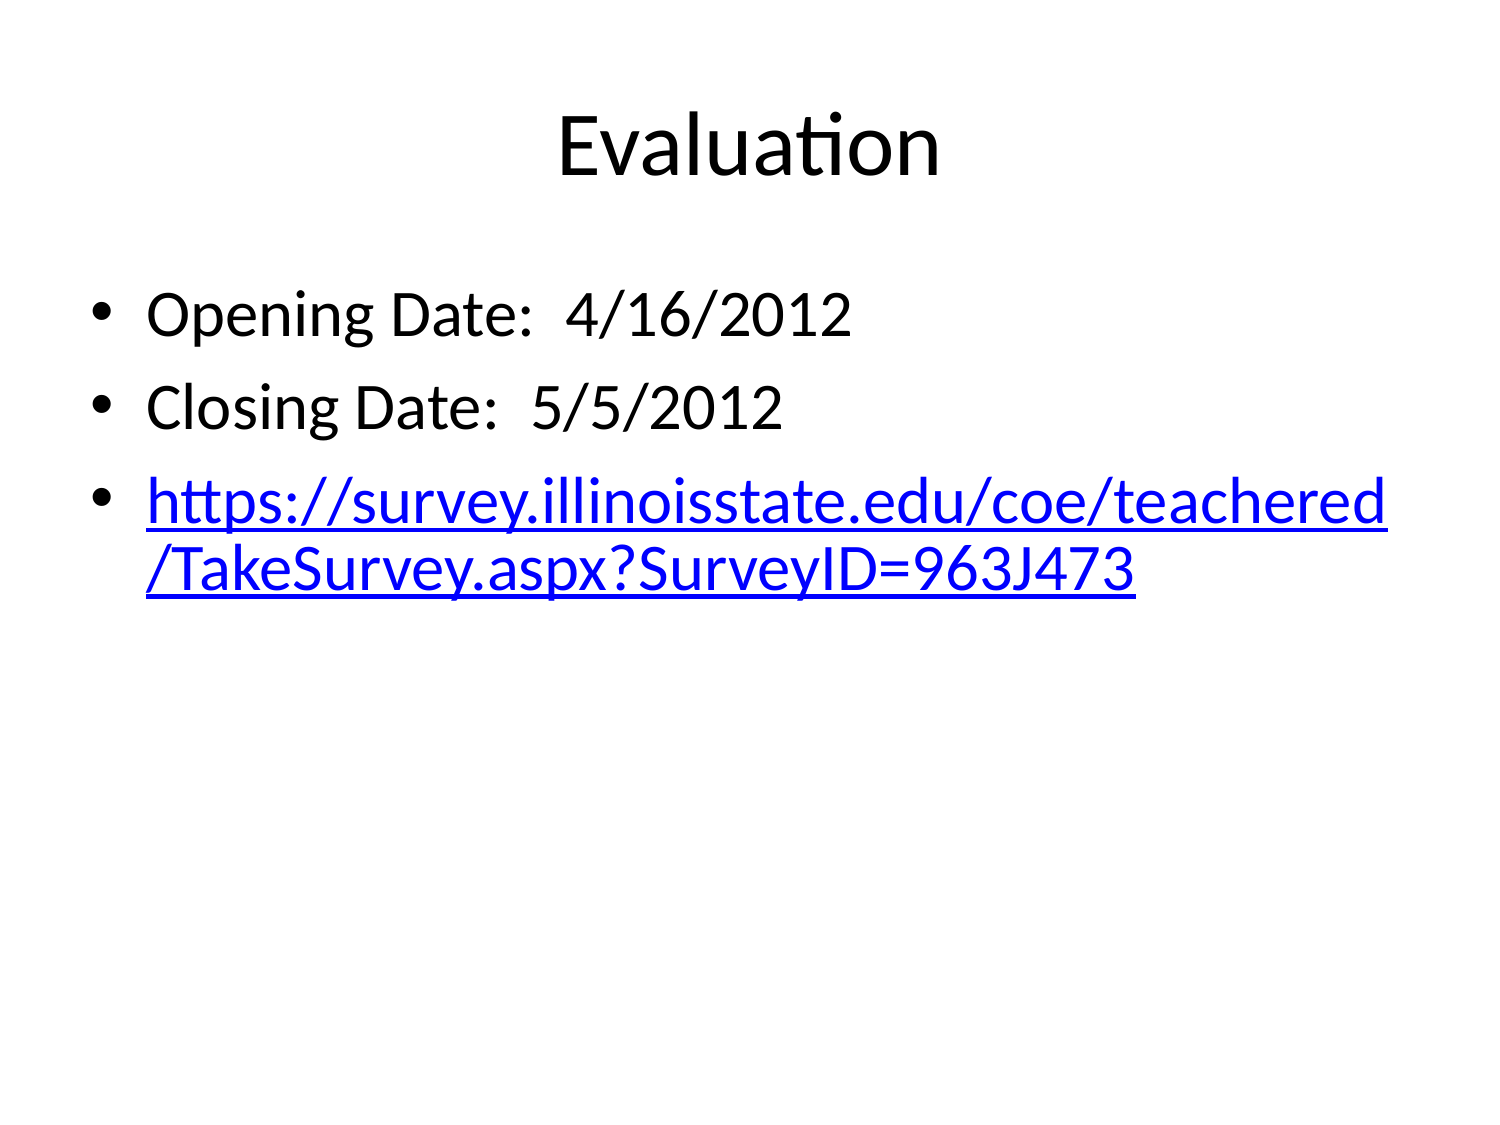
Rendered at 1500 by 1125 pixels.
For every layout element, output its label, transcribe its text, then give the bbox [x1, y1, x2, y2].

list Opening Date: 4/16/2012 Closing Date: 5/5/2012 https://survey.illinoisstate.edu/coe/teachered/TakeSurvey.aspx?SurveyID=963J473 [75, 262, 1425, 1005]
title Evaluation [75, 45, 1425, 233]
